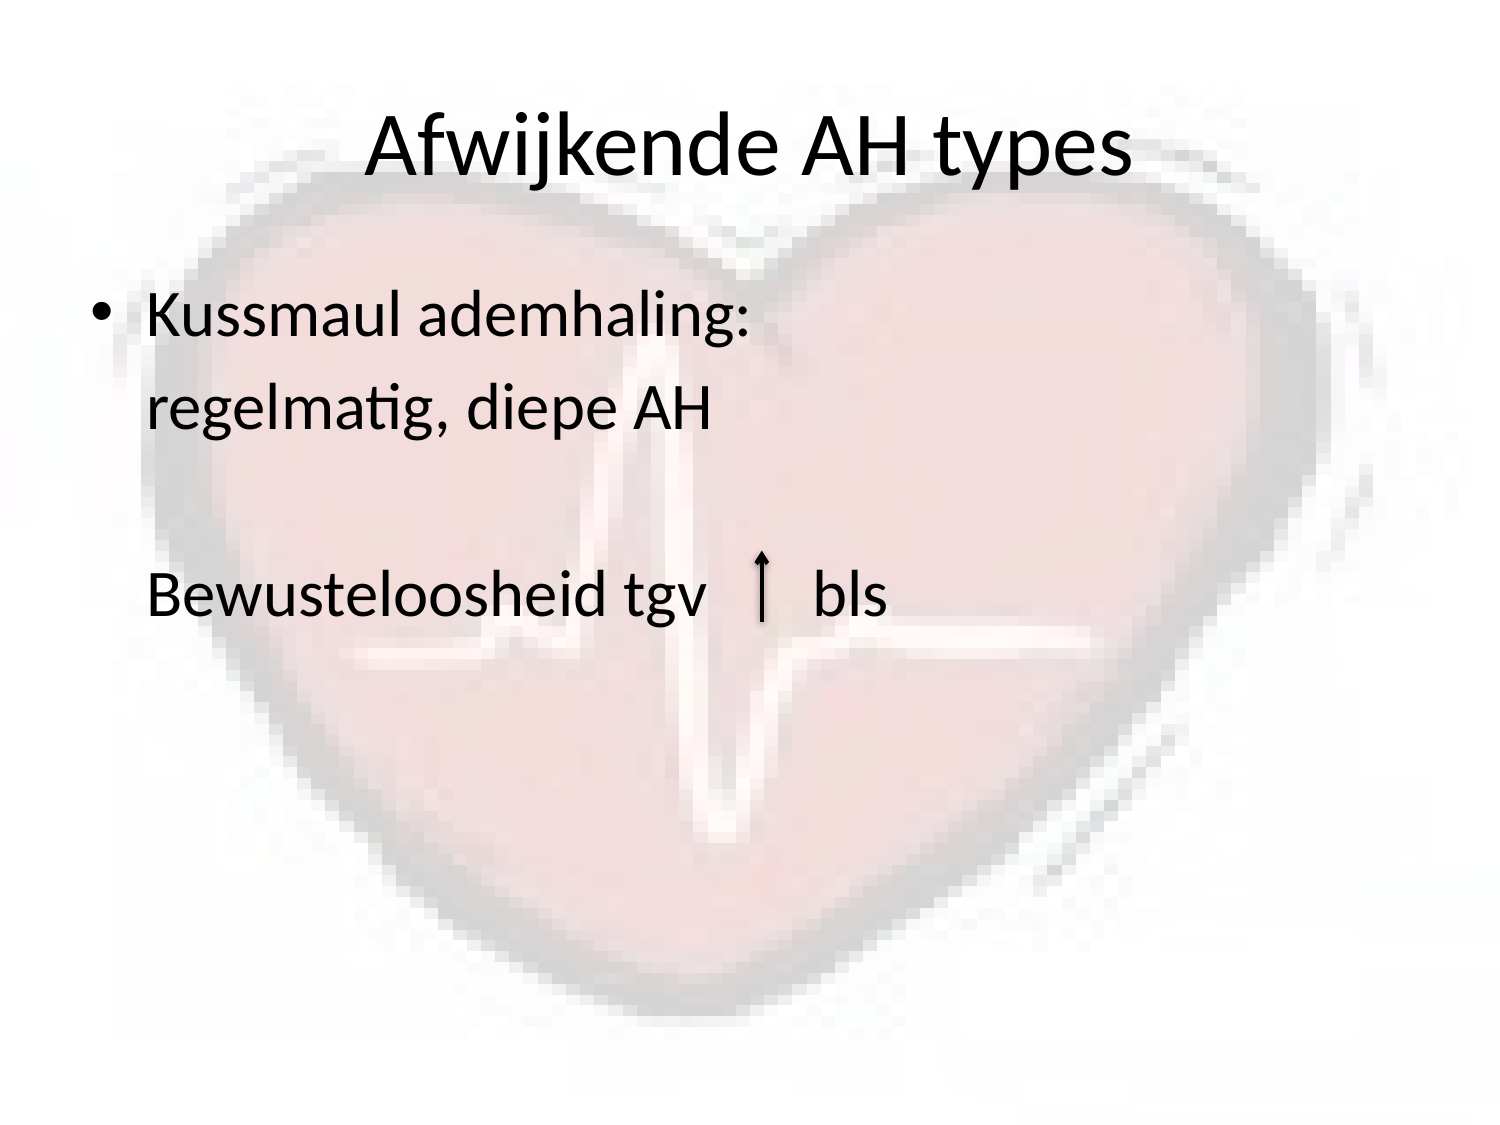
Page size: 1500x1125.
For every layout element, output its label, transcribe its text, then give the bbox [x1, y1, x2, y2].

list Kussmaul ademhaling: regelmatig, diepe AH Bewusteloosheid tgv bls [75, 262, 1425, 1005]
title Afwijkende AH types [75, 45, 1425, 233]
